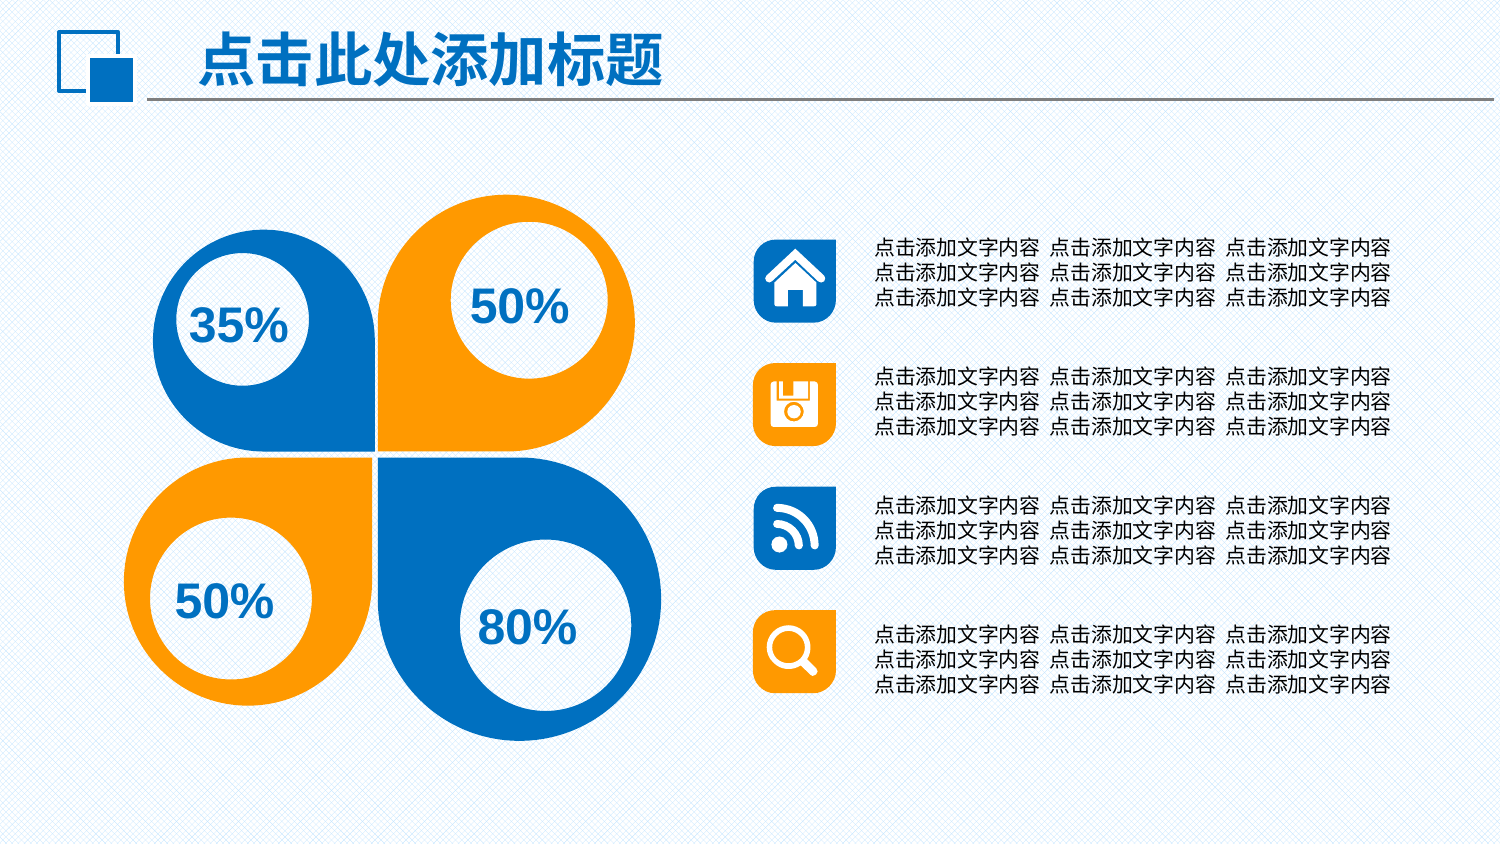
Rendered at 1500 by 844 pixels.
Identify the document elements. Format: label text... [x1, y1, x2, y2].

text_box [753, 239, 837, 323]
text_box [753, 486, 837, 571]
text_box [123, 457, 373, 706]
text_box 点击此处添加标题 [183, 15, 1500, 109]
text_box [752, 609, 837, 694]
text_box 点击添加文字内容 点击添加文字内容 点击添加文字内容 点击添加文字内容 点击添加文字内容 点击添加文字内容 点击添加文字内容 点击添加文字内容 点击添加文字内容 [859, 485, 1424, 575]
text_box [377, 457, 662, 742]
text_box [57, 30, 120, 93]
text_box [377, 194, 636, 452]
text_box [752, 362, 837, 447]
text_box 点击添加文字内容 点击添加文字内容 点击添加文字内容 点击添加文字内容 点击添加文字内容 点击添加文字内容 点击添加文字内容 点击添加文字内容 点击添加文字内容 [859, 613, 1424, 704]
text_box 点击添加文字内容 点击添加文字内容 点击添加文字内容 点击添加文字内容 点击添加文字内容 点击添加文字内容 点击添加文字内容 点击添加文字内容 点击添加文字内容 [859, 227, 1424, 318]
text_box [86, 54, 137, 106]
text_box 点击添加文字内容 点击添加文字内容 点击添加文字内容 点击添加文字内容 点击添加文字内容 点击添加文字内容 点击添加文字内容 点击添加文字内容 点击添加文字内容 [859, 356, 1424, 446]
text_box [152, 229, 372, 452]
